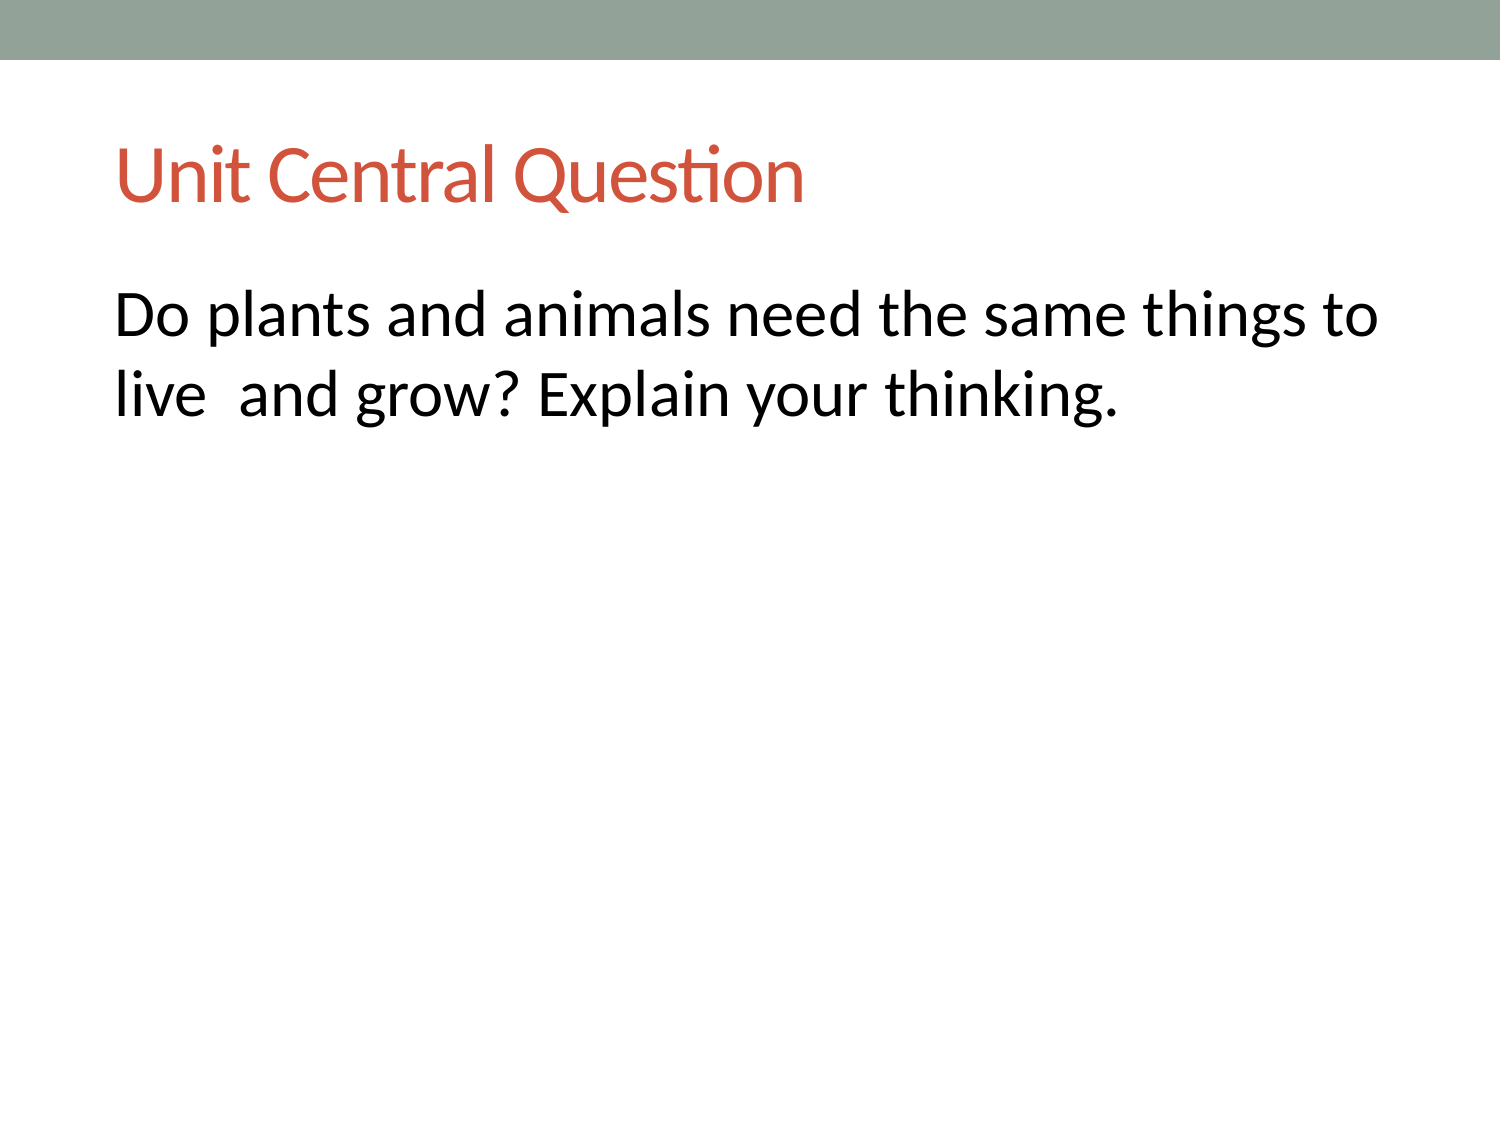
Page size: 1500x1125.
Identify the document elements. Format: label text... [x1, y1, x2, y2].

list Do plants and animals need the same things to live and grow? Explain your thinking. [99, 262, 1425, 1000]
title Unit Central Question [99, 87, 1425, 250]
